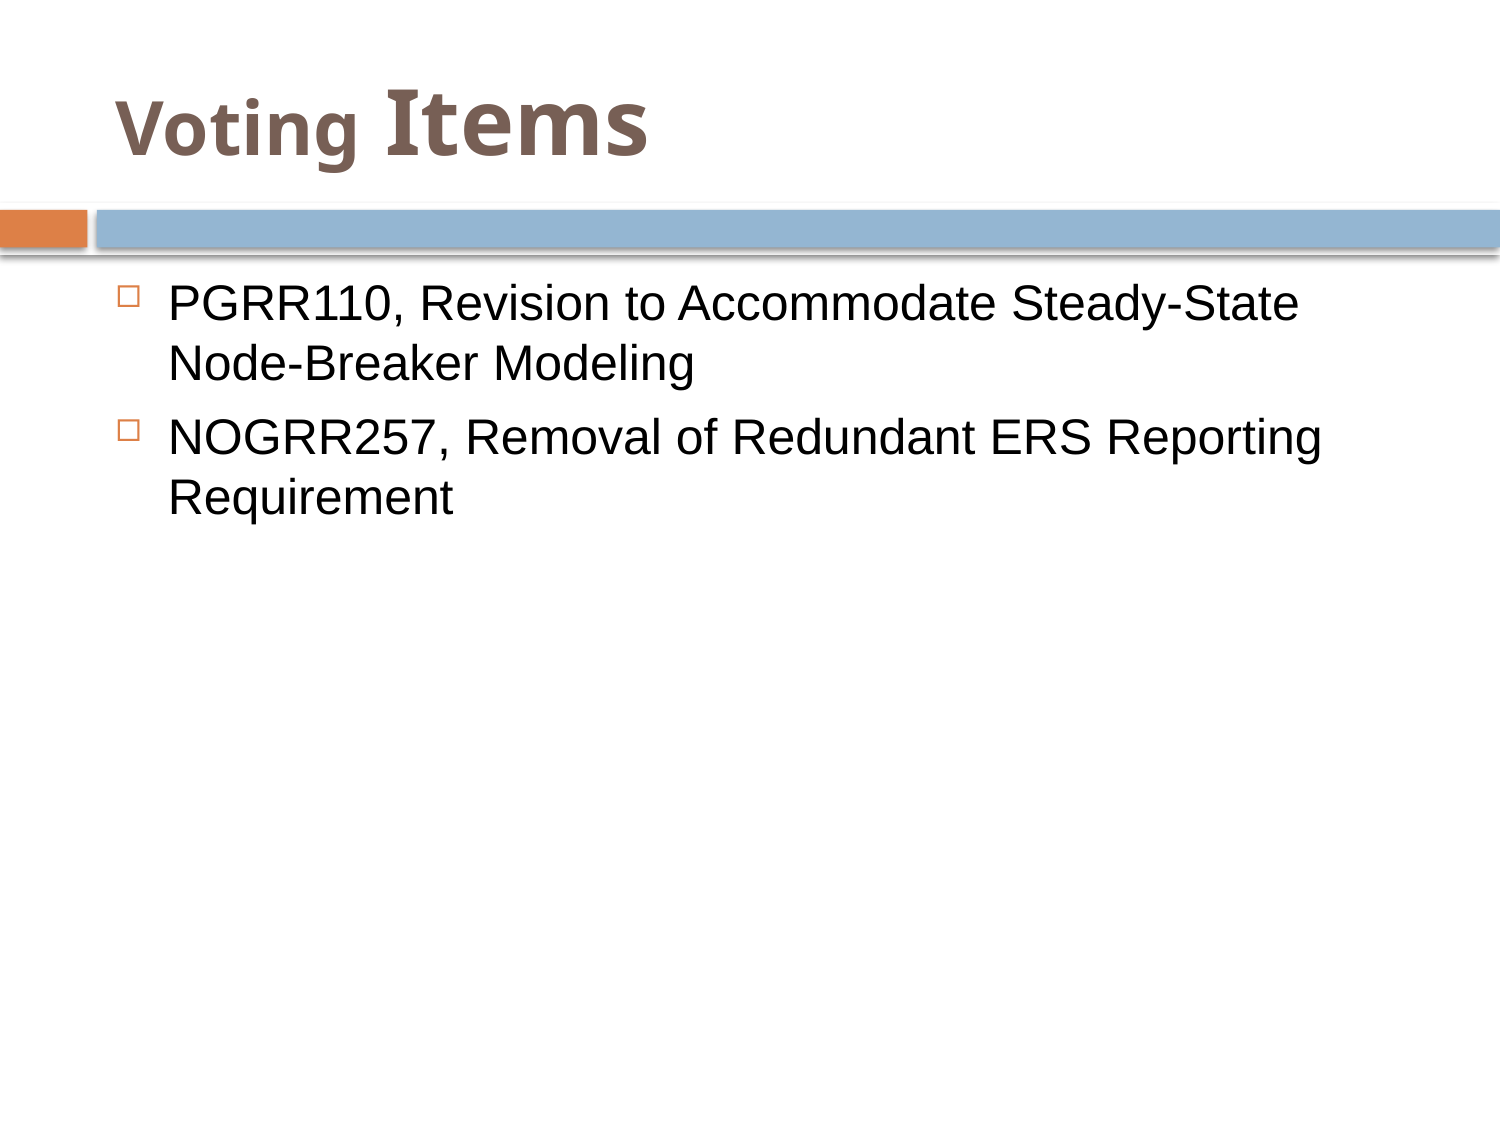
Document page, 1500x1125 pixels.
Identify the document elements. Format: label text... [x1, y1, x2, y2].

list PGRR110, Revision to Accommodate Steady-State Node-Breaker Modeling NOGRR257, Removal of Redundant ERS Reporting Requirement [100, 262, 1439, 1001]
title Voting Items [100, 37, 1439, 201]
